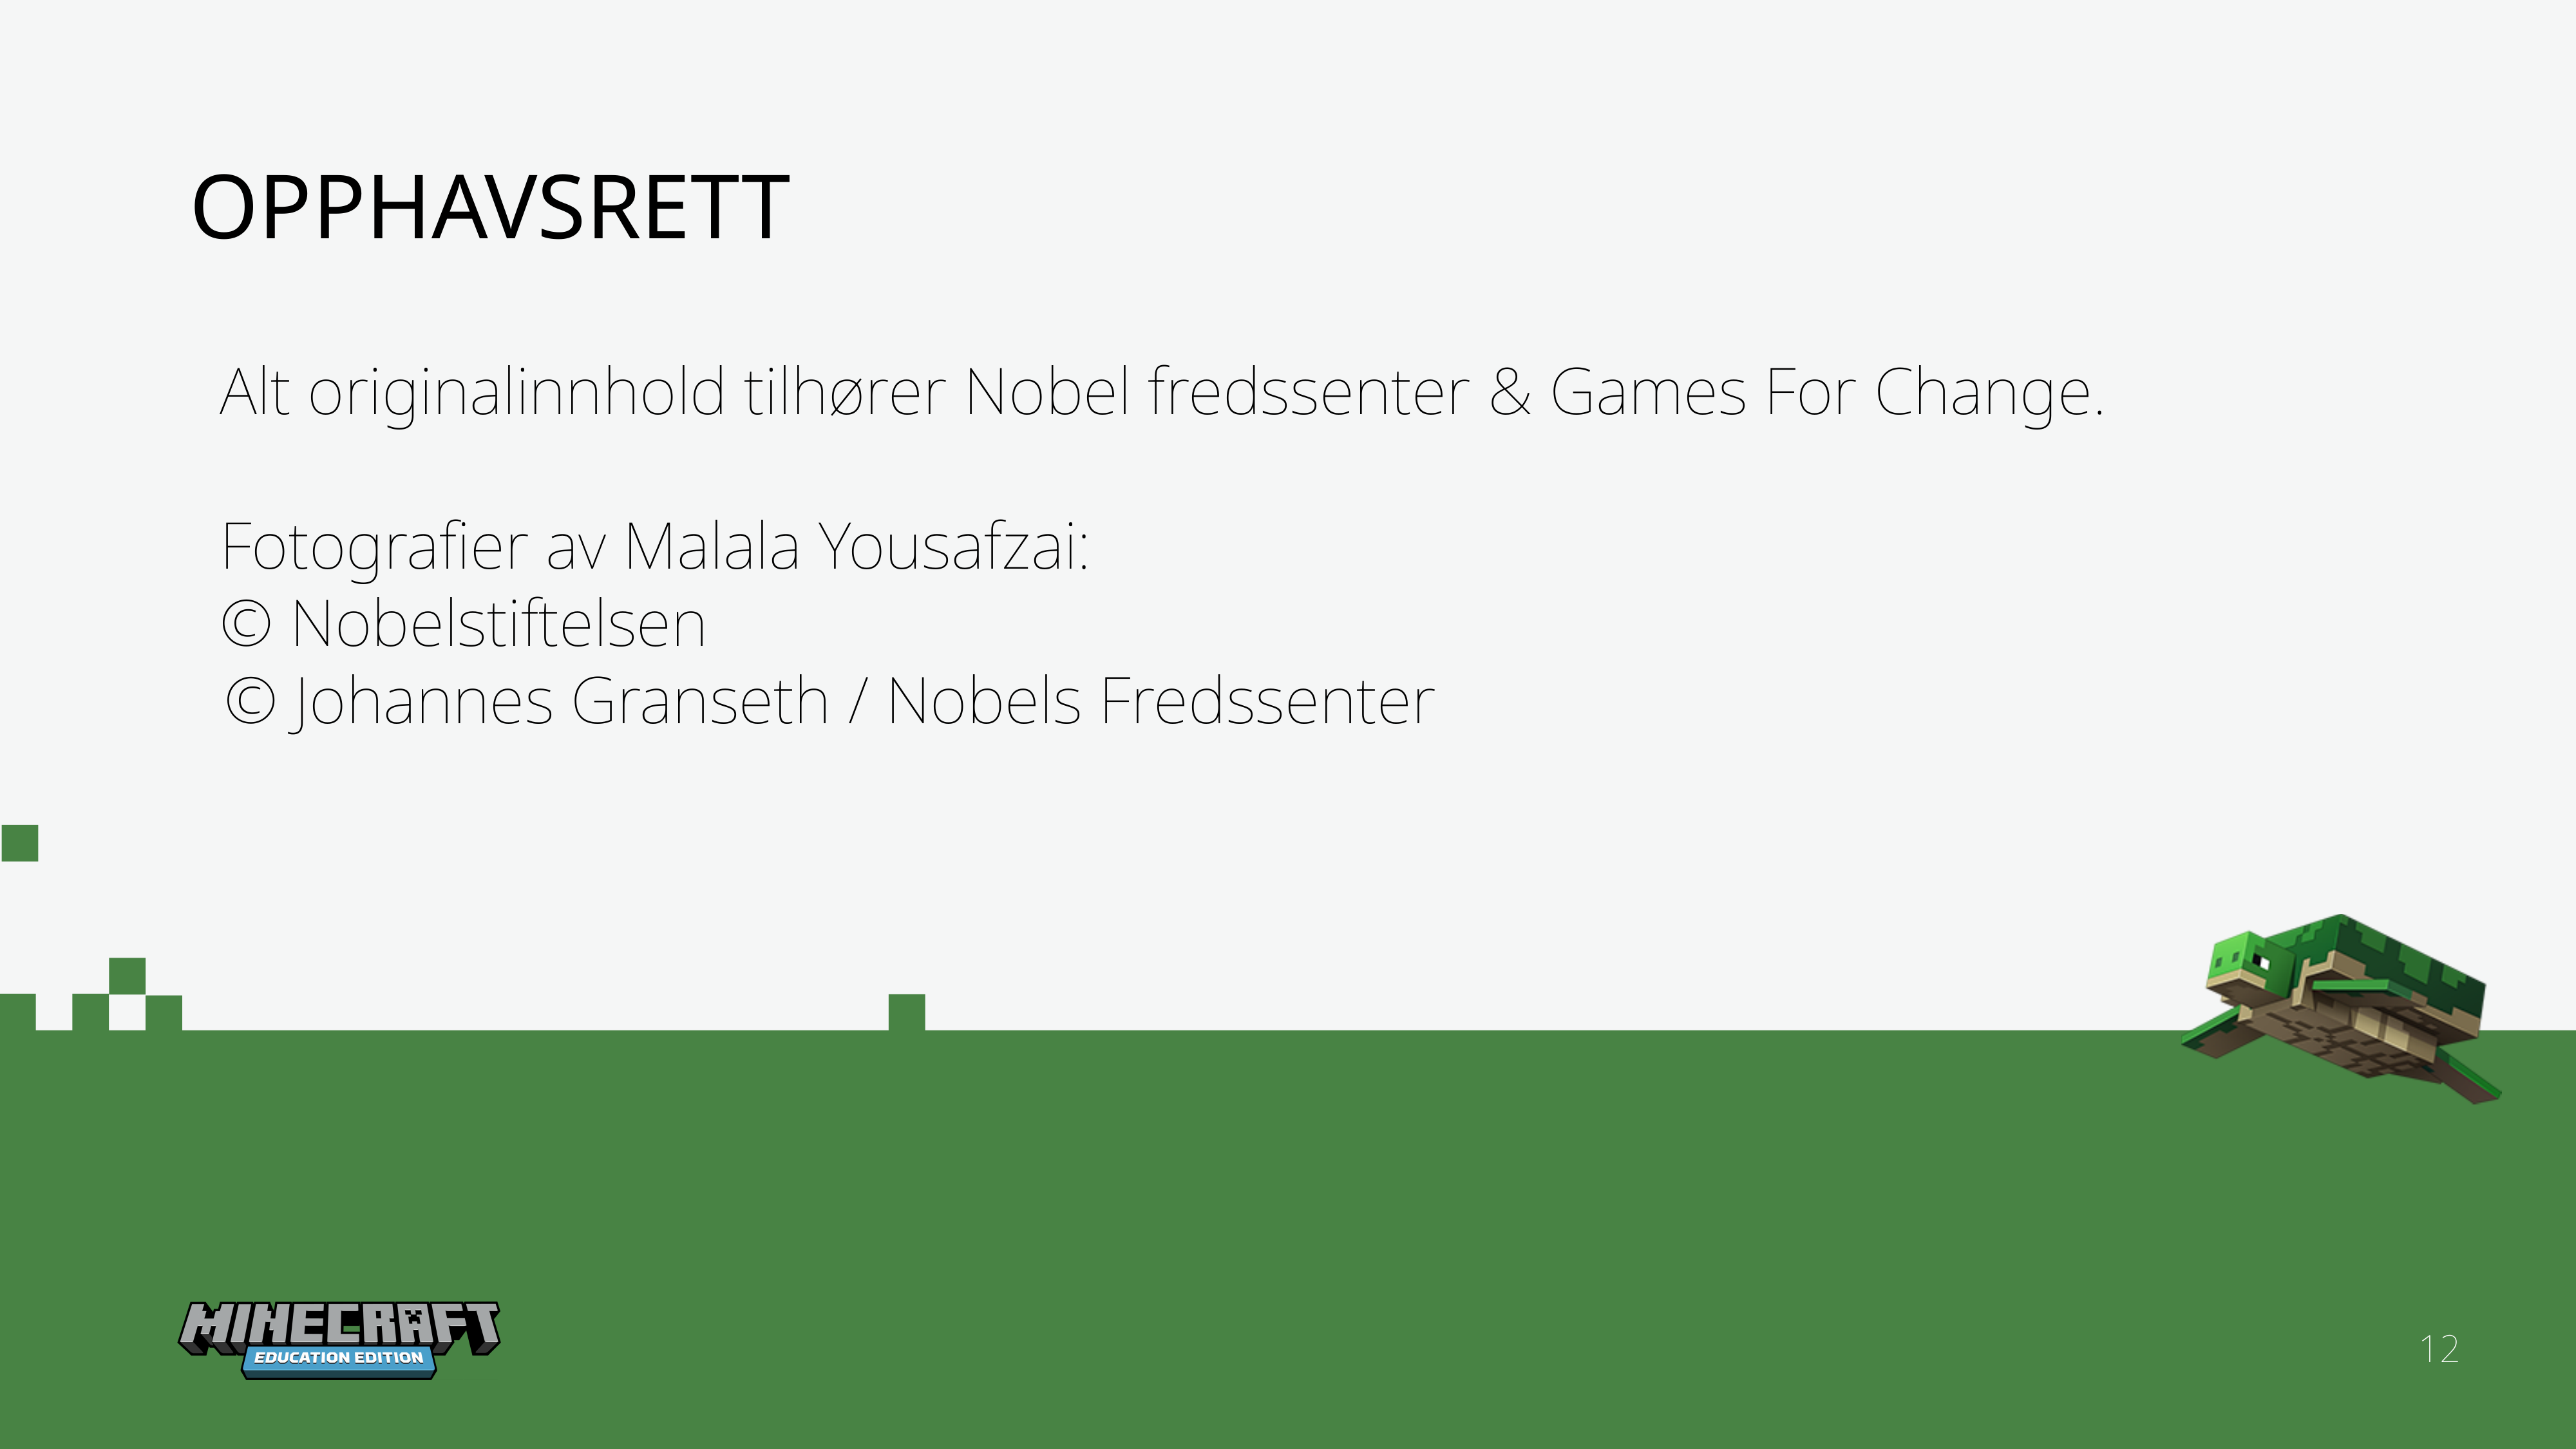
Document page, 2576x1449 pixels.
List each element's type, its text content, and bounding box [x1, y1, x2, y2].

text_box Alt originalinnhold tilhører Nobel fredssenter & Games For Change. Fotografier av Malala Yousafzai: © Nobelstiftelsen © Johannes Granseth / Nobels Fredssenter [182, 325, 2244, 862]
picture [2181, 914, 2502, 1105]
slide_number 12 [2391, 1298, 2489, 1403]
picture [177, 1302, 501, 1380]
title OPPHAVSRETT [162, 123, 2566, 287]
